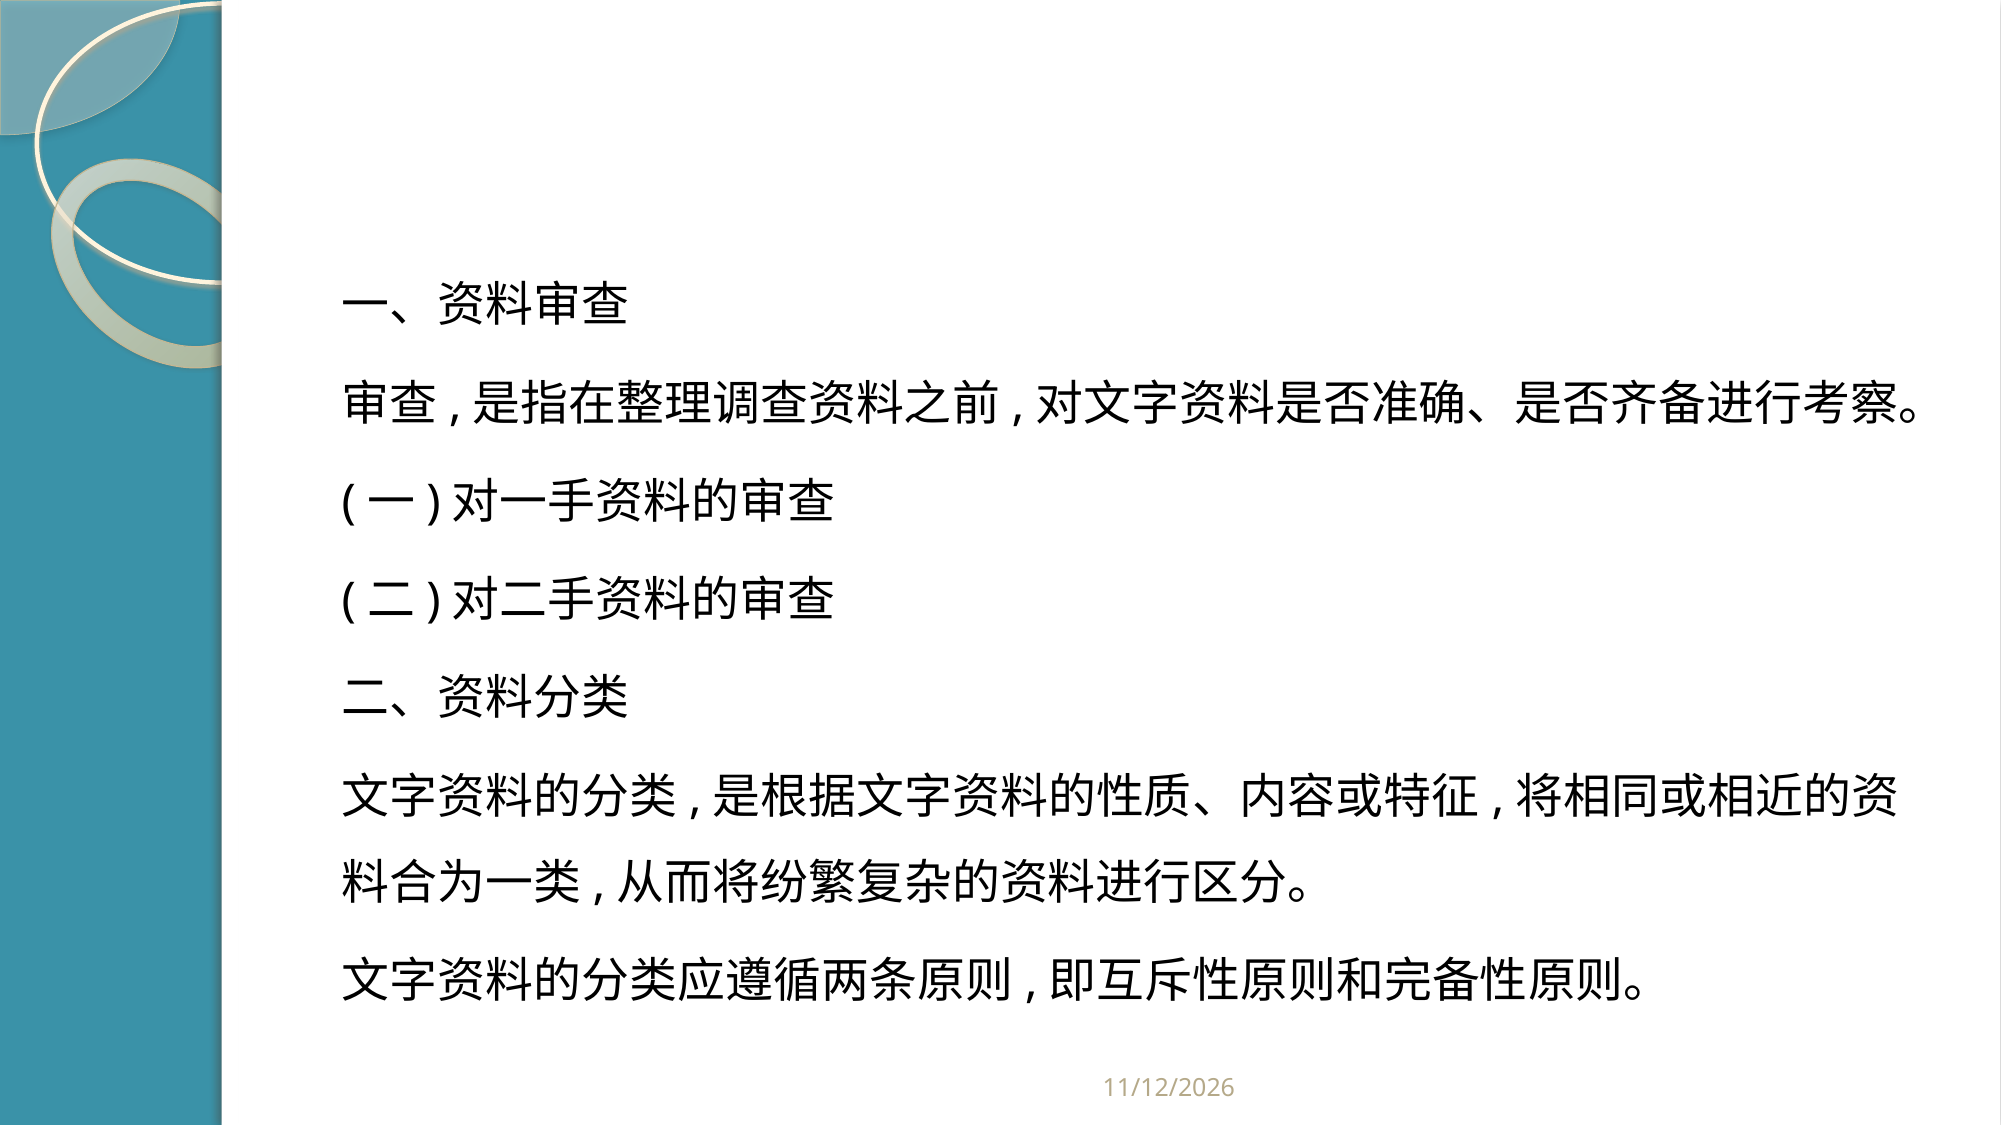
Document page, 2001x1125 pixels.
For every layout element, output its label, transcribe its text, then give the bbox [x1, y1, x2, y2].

list 一、资料审查 审查,是指在整理调查资料之前,对文字资料是否准确、是否齐备进行考察。 (一)对一手资料的审查 (二)对二手资料的审查 二、资料分类 文字资料的分类,是根据文字资料的性质、内容或特征,将相同或相近的资料合为一类,从而将纷繁复杂的资料进行区分。 文字资料的分类应遵循两条原则,即互斥性原则和完备性原则。 [313, 237, 1954, 1025]
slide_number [783, 1034, 1250, 1113]
